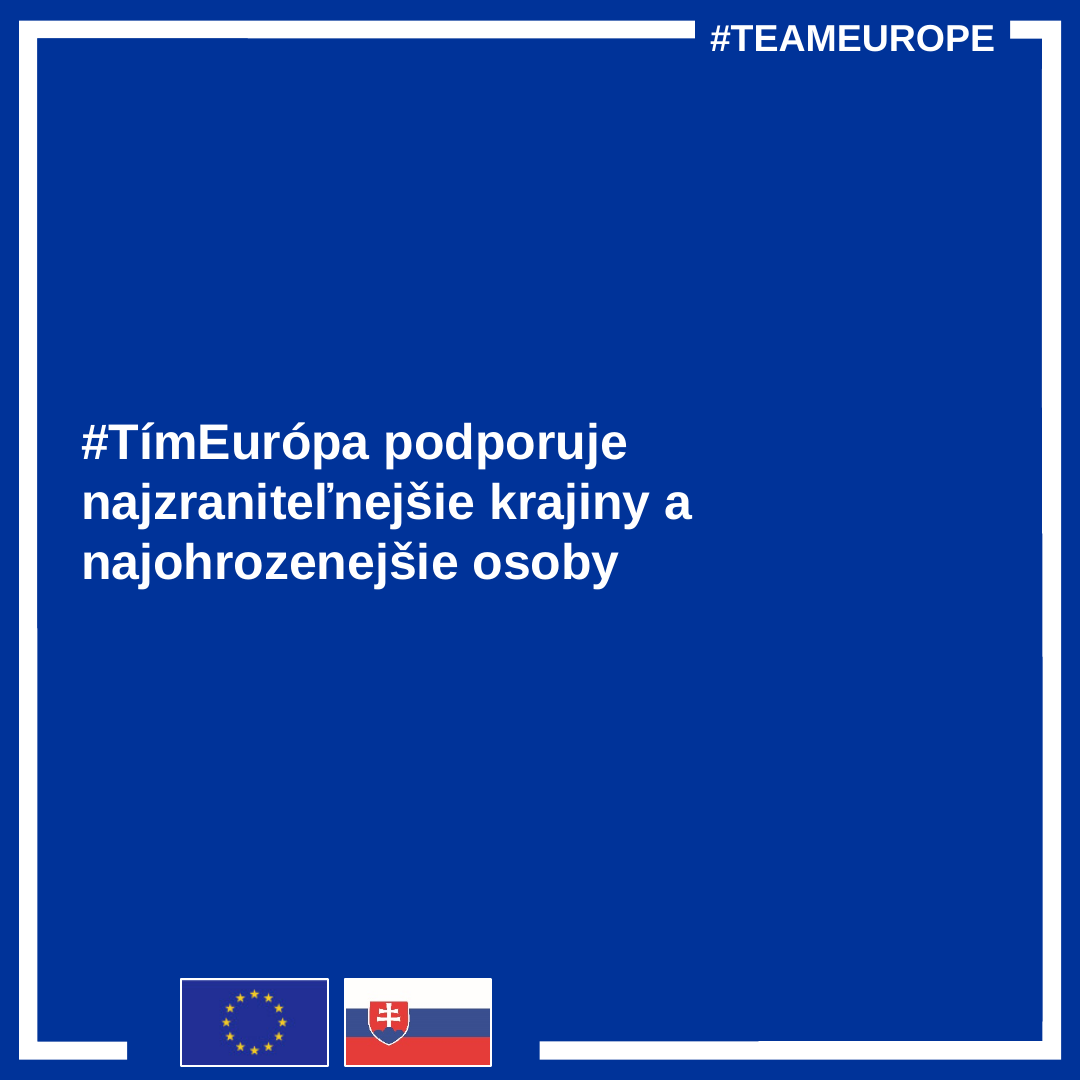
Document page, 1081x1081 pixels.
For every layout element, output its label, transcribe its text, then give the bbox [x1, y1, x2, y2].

text_box #TímEurópa podporuje najzraniteľnejšie krajiny a najohrozenejšie osoby [66, 402, 987, 597]
picture [345, 980, 490, 1065]
picture [182, 980, 327, 1065]
